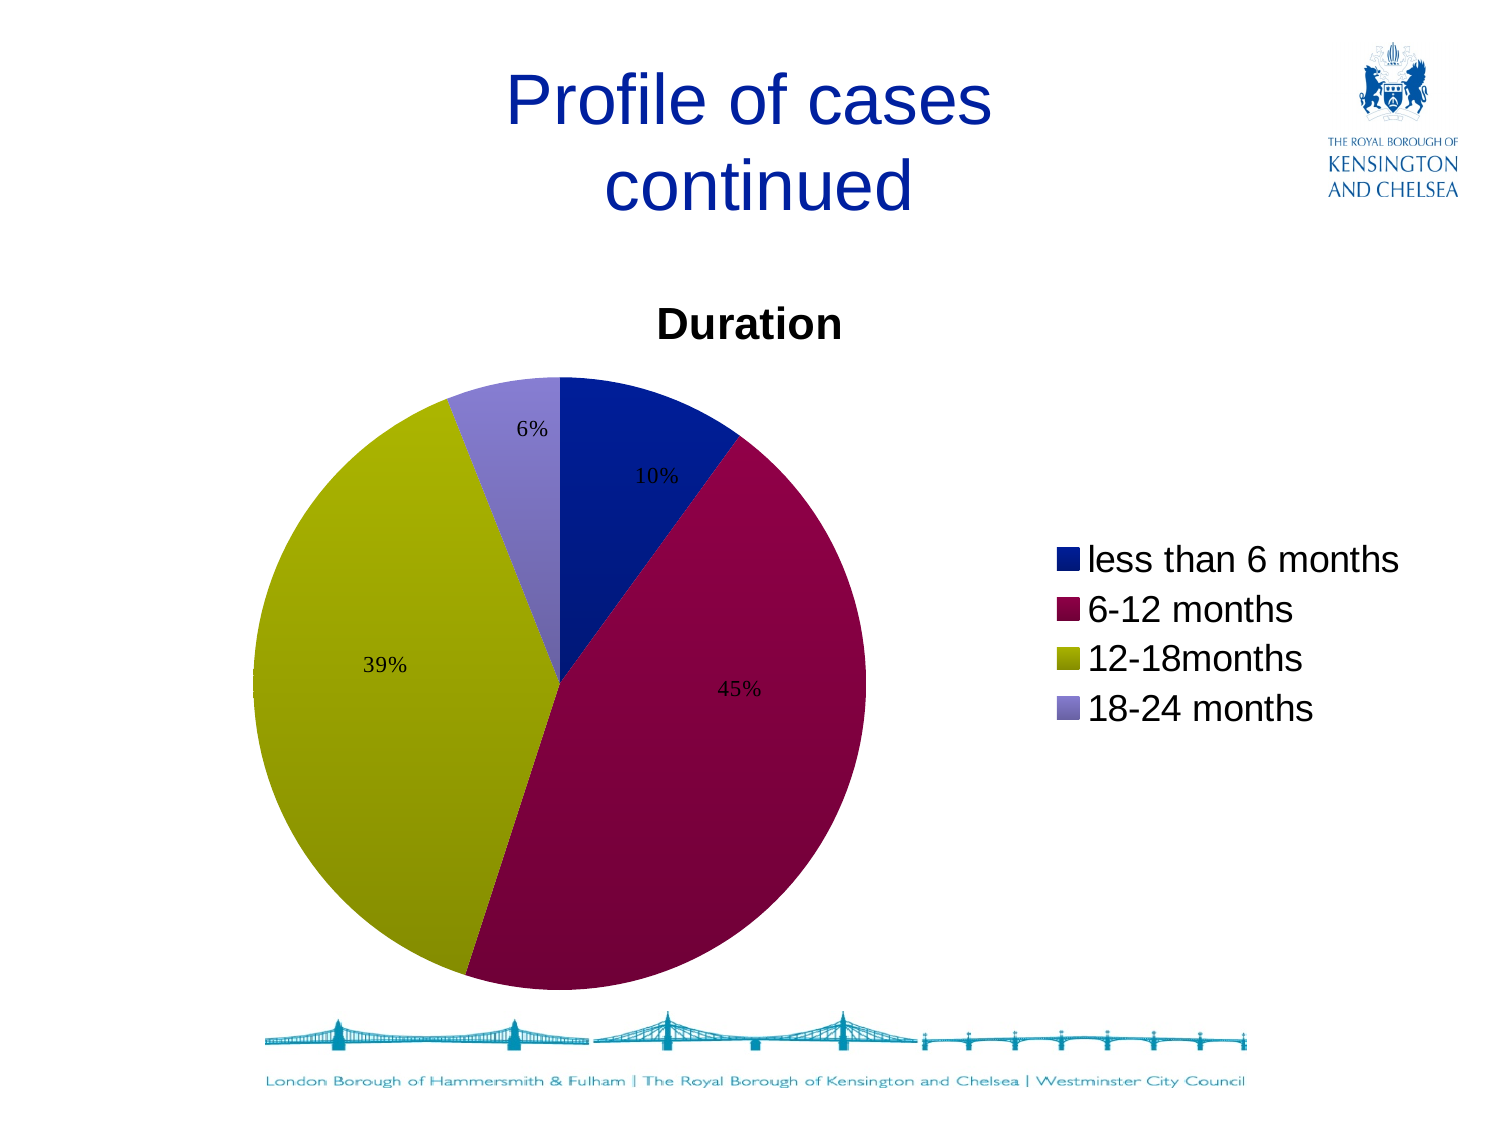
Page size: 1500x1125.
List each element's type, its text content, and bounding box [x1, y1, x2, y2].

chart [74, 262, 1426, 1006]
picture [1328, 42, 1458, 197]
title Profile of cases continued [75, 45, 1425, 233]
picture [265, 1011, 1247, 1089]
